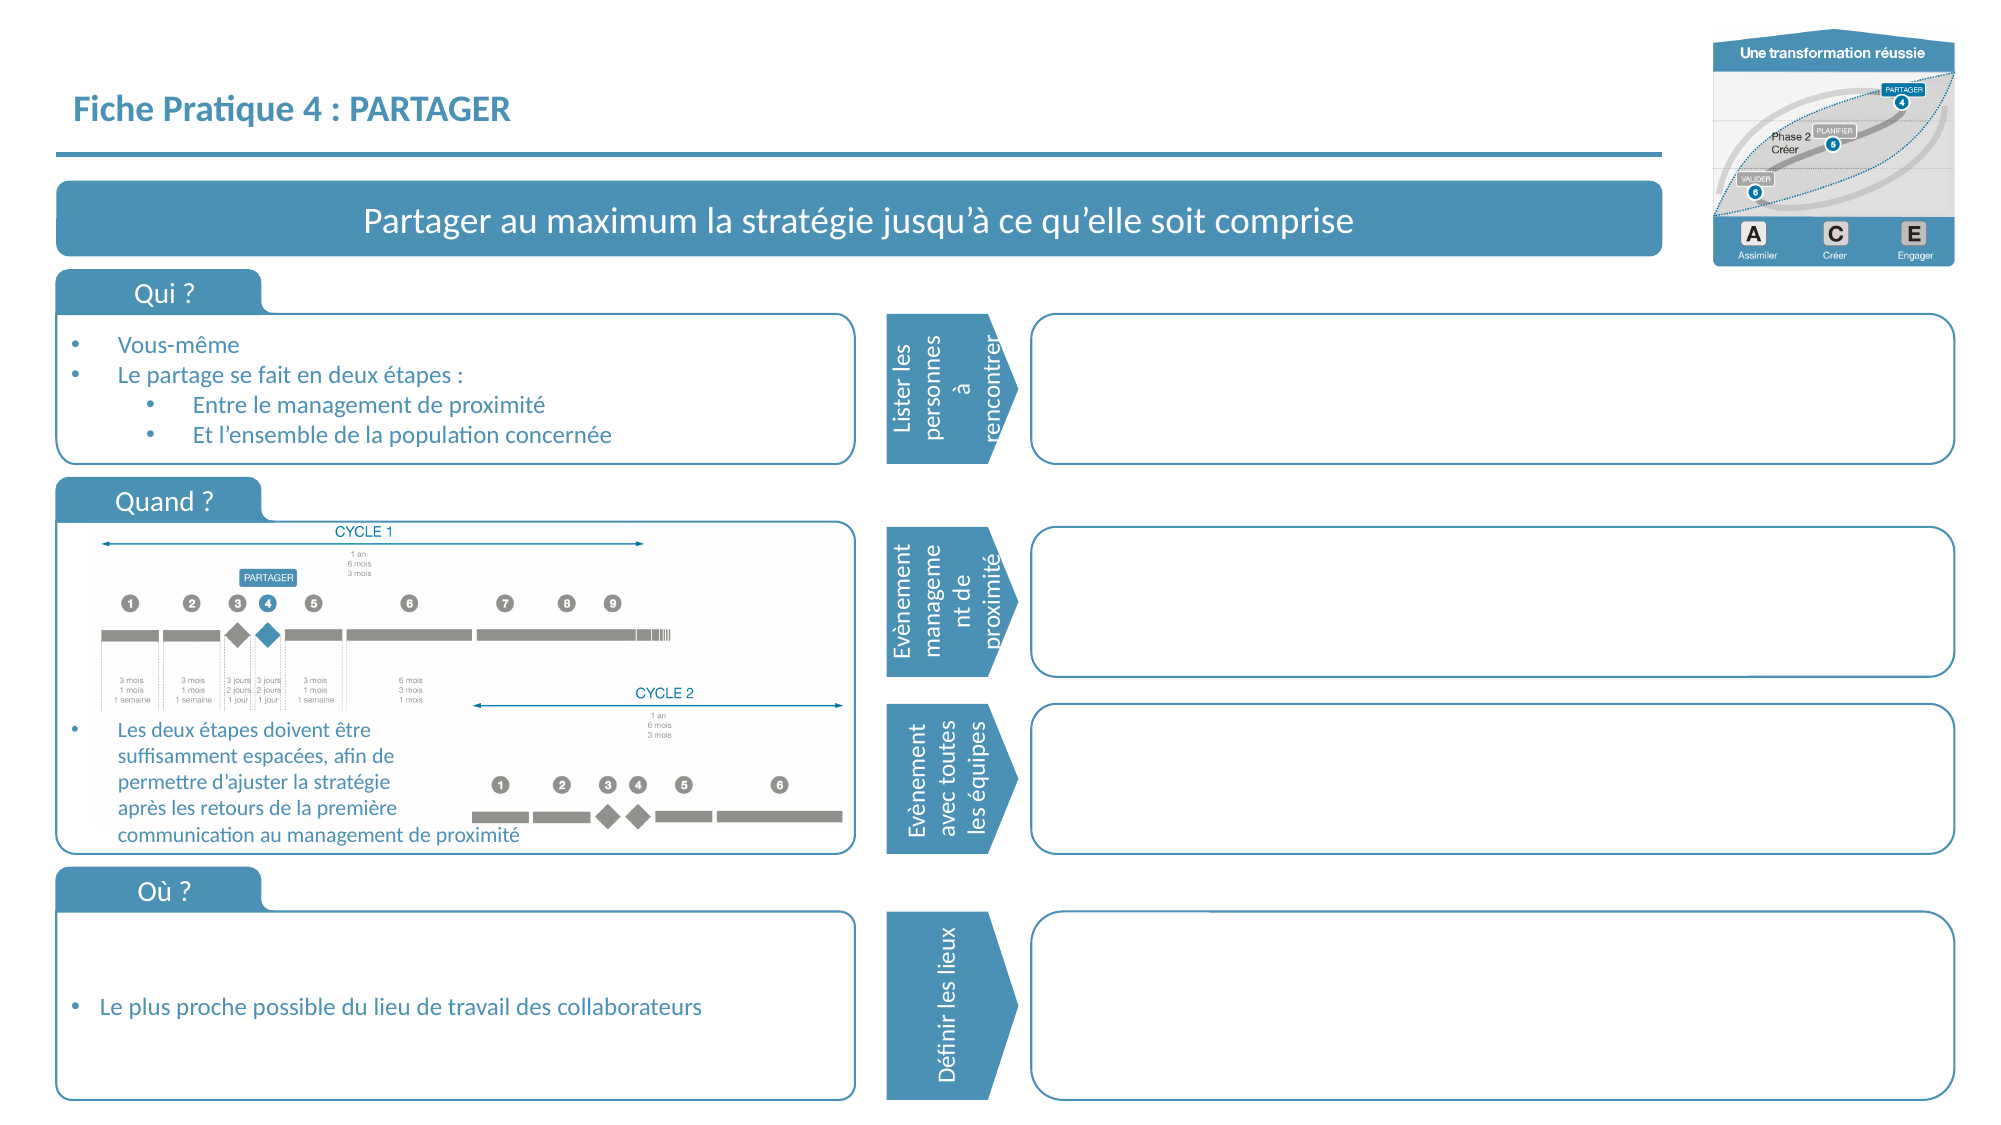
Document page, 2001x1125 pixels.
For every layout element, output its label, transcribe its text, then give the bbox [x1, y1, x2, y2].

text_box [1030, 312, 1956, 465]
text_box Le plus proche possible du lieu de travail des collaborateurs [55, 910, 856, 1101]
text_box Les deux étapes doivent être suffisamment espacées, afin de permettre d’ajuster la stratégie après les retours de la première communication au management de proximité [621, 520, 856, 855]
text_box [1030, 910, 1956, 1101]
picture [1709, 25, 1960, 271]
text_box [1030, 525, 1956, 678]
text_box Qui ? [55, 269, 275, 316]
text_box Evènement management de proximité [885, 525, 1020, 678]
text_box Où ? [55, 866, 270, 910]
text_box [1030, 702, 1956, 855]
text_box Partager au maximum la stratégie jusqu’à ce qu’elle soit comprise [55, 179, 1664, 258]
text_box Quand ? [55, 476, 270, 520]
text_box Les deux étapes doivent être suffisamment espacées, afin de permettre d’ajuster la stratégie après les retours de la première communication au management de proximité [55, 520, 313, 855]
text_box Fiche Pratique 4 : PARTAGER [58, 76, 527, 136]
text_box Vous-même Le partage se fait en deux étapes : Entre le management de proximité Et l’ensemble de la population concernée [621, 312, 856, 465]
text_box Lister les personnes à rencontrer [885, 312, 1020, 465]
picture [313, 297, 621, 1053]
text_box Evènement avec toutes les équipes [885, 702, 1020, 855]
text_box Vous-même Le partage se fait en deux étapes : Entre le management de proximité Et l’ensemble de la population concernée [55, 312, 313, 465]
text_box Définir les lieux [885, 910, 1020, 1101]
